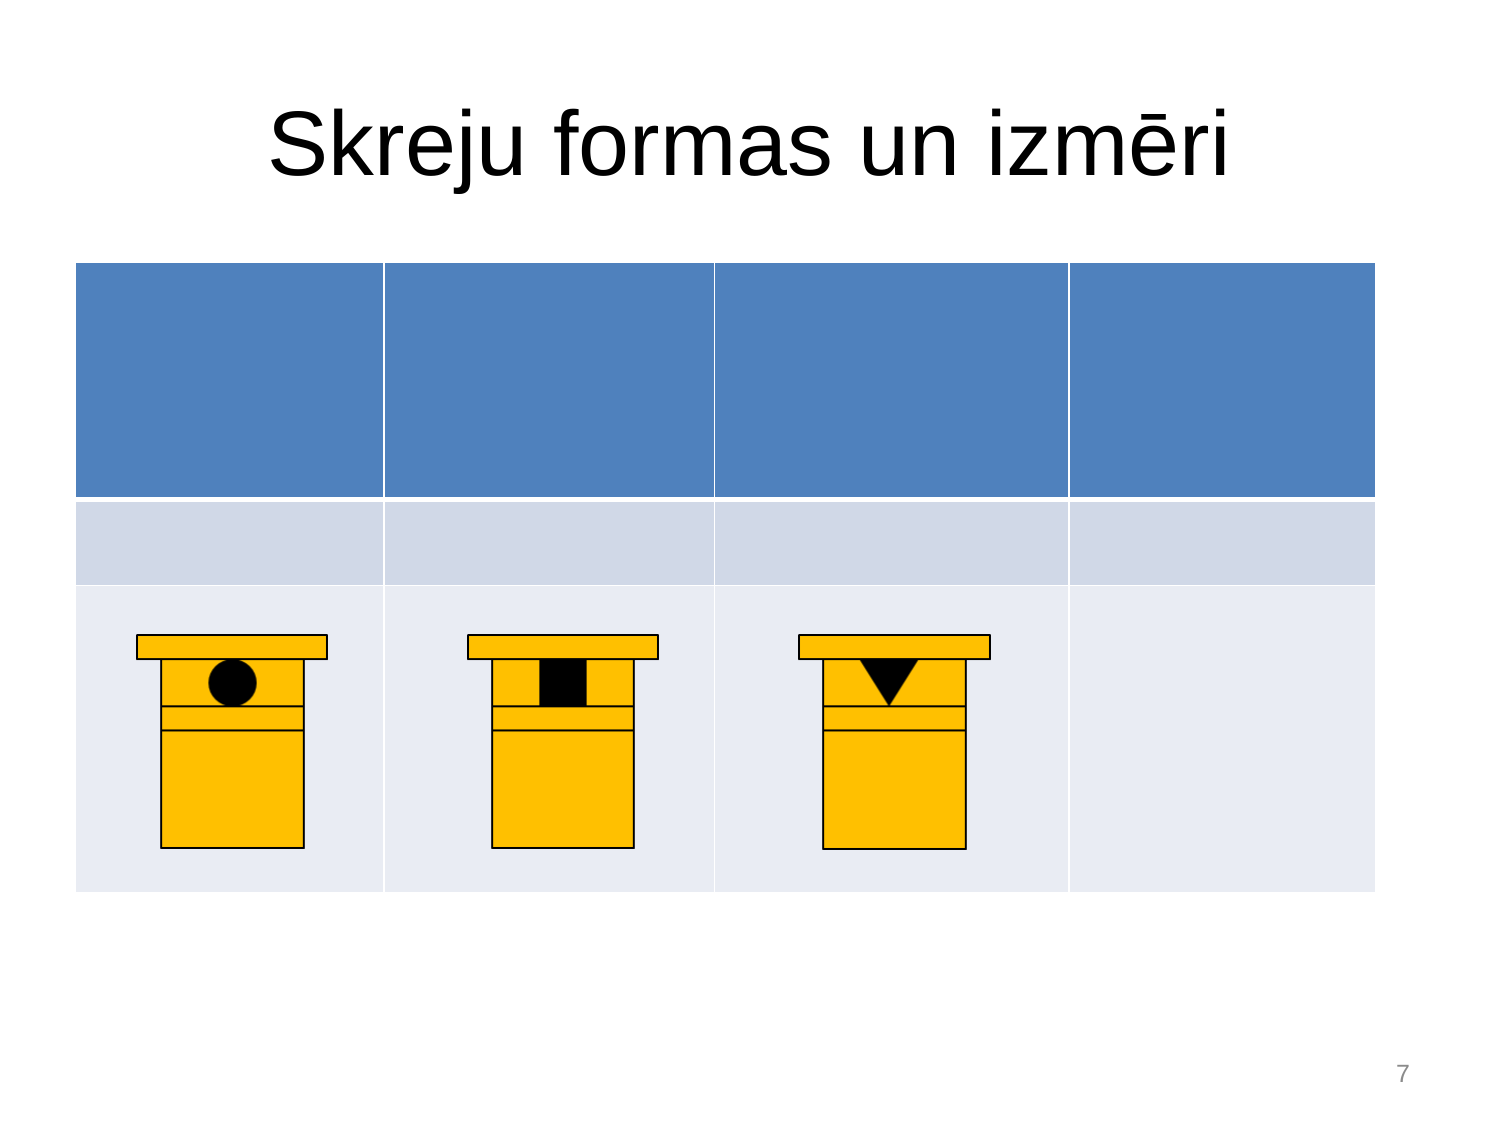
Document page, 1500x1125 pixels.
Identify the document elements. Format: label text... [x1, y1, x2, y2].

table_cell [385, 502, 714, 585]
table_header [1070, 263, 1375, 497]
table_cell [1070, 502, 1375, 585]
picture [466, 632, 660, 850]
table_cell [76, 586, 383, 892]
table_header [715, 263, 1068, 497]
table_cell [1070, 586, 1375, 892]
table_header [76, 263, 383, 497]
table_header [385, 263, 714, 497]
table_cell [715, 502, 1068, 585]
table_cell [715, 586, 1068, 892]
title Skreju formas un izmēri [74, 44, 1426, 233]
table_cell [76, 502, 383, 585]
picture [135, 632, 329, 850]
picture [796, 633, 992, 851]
table_cell [385, 586, 714, 892]
slide_number 7 [1074, 1042, 1425, 1103]
